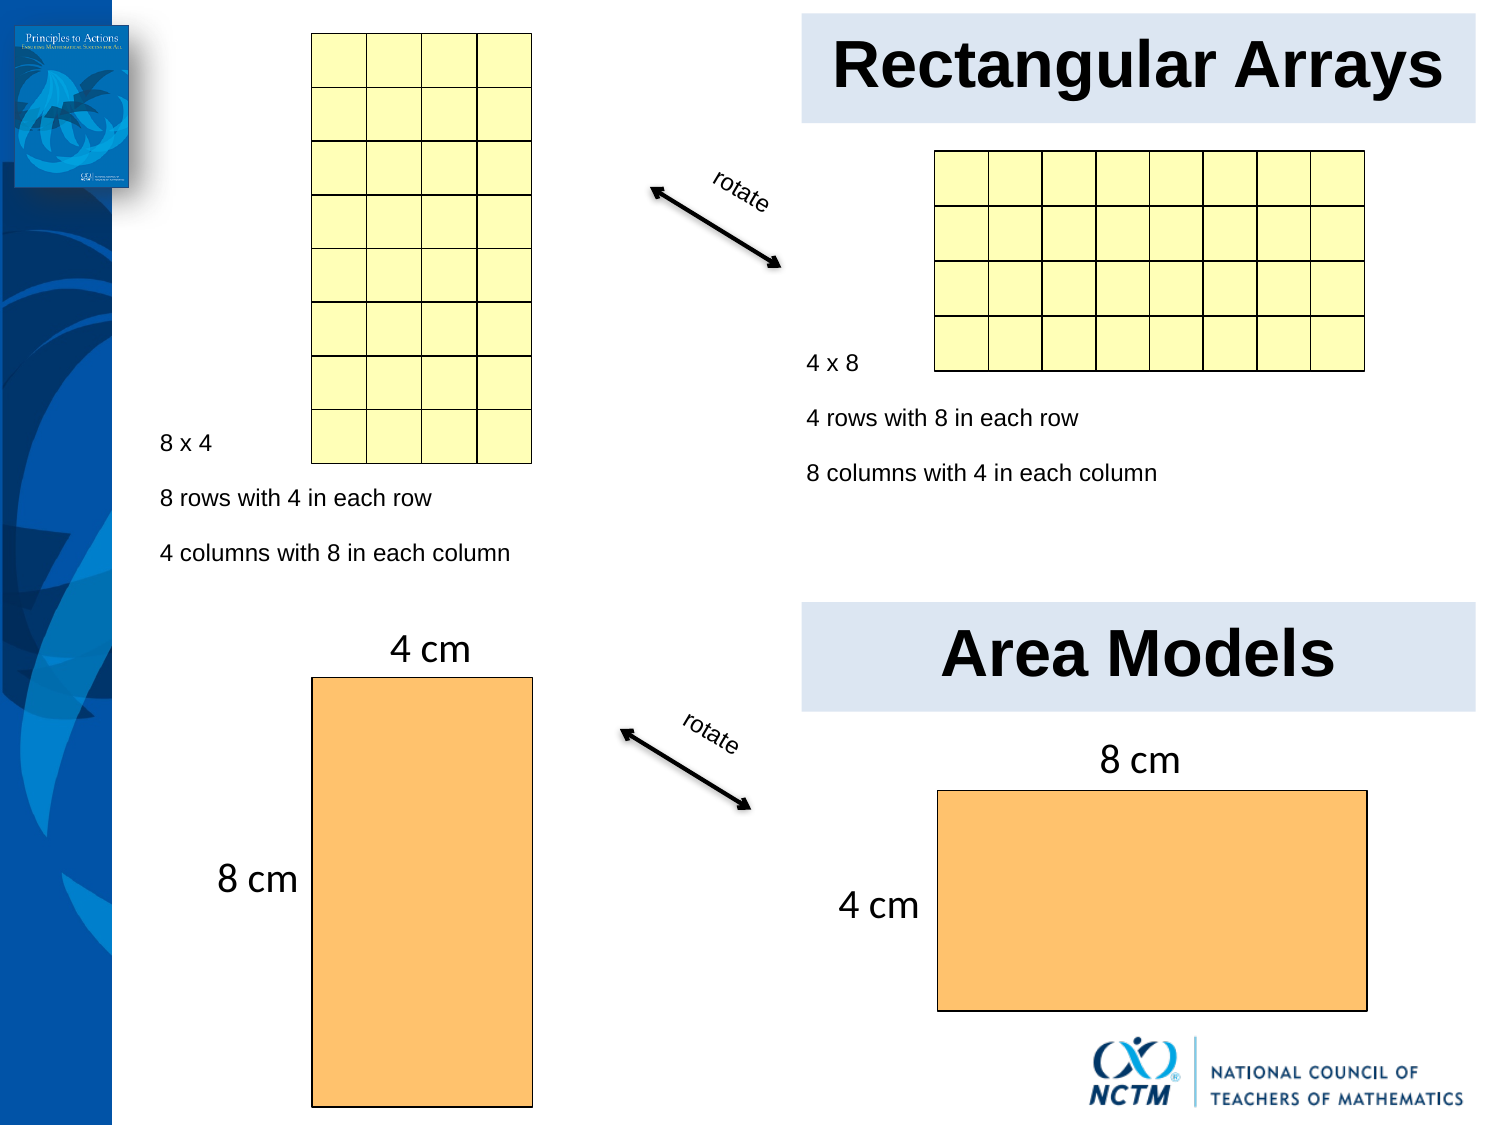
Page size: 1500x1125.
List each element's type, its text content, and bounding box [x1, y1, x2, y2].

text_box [934, 150, 1365, 372]
text_box 4 cm [823, 869, 937, 935]
picture [15, 26, 128, 187]
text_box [619, 704, 779, 810]
text_box 8 x 4 8 rows with 4 in each row 4 columns with 8 in each column [144, 409, 779, 590]
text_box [649, 162, 810, 268]
text_box [312, 677, 533, 1108]
text_box 4 cm [374, 613, 499, 679]
text_box Area Models [801, 602, 1476, 712]
text_box [937, 790, 1368, 1011]
text_box 8 cm [1084, 724, 1209, 790]
text_box 4 x 8 4 rows with 8 in each row 8 columns with 4 in each column [791, 330, 1453, 510]
title Rectangular Arrays [801, 13, 1476, 124]
picture [0, 0, 112, 1125]
text_box 8 cm [202, 843, 327, 909]
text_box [206, 138, 637, 359]
